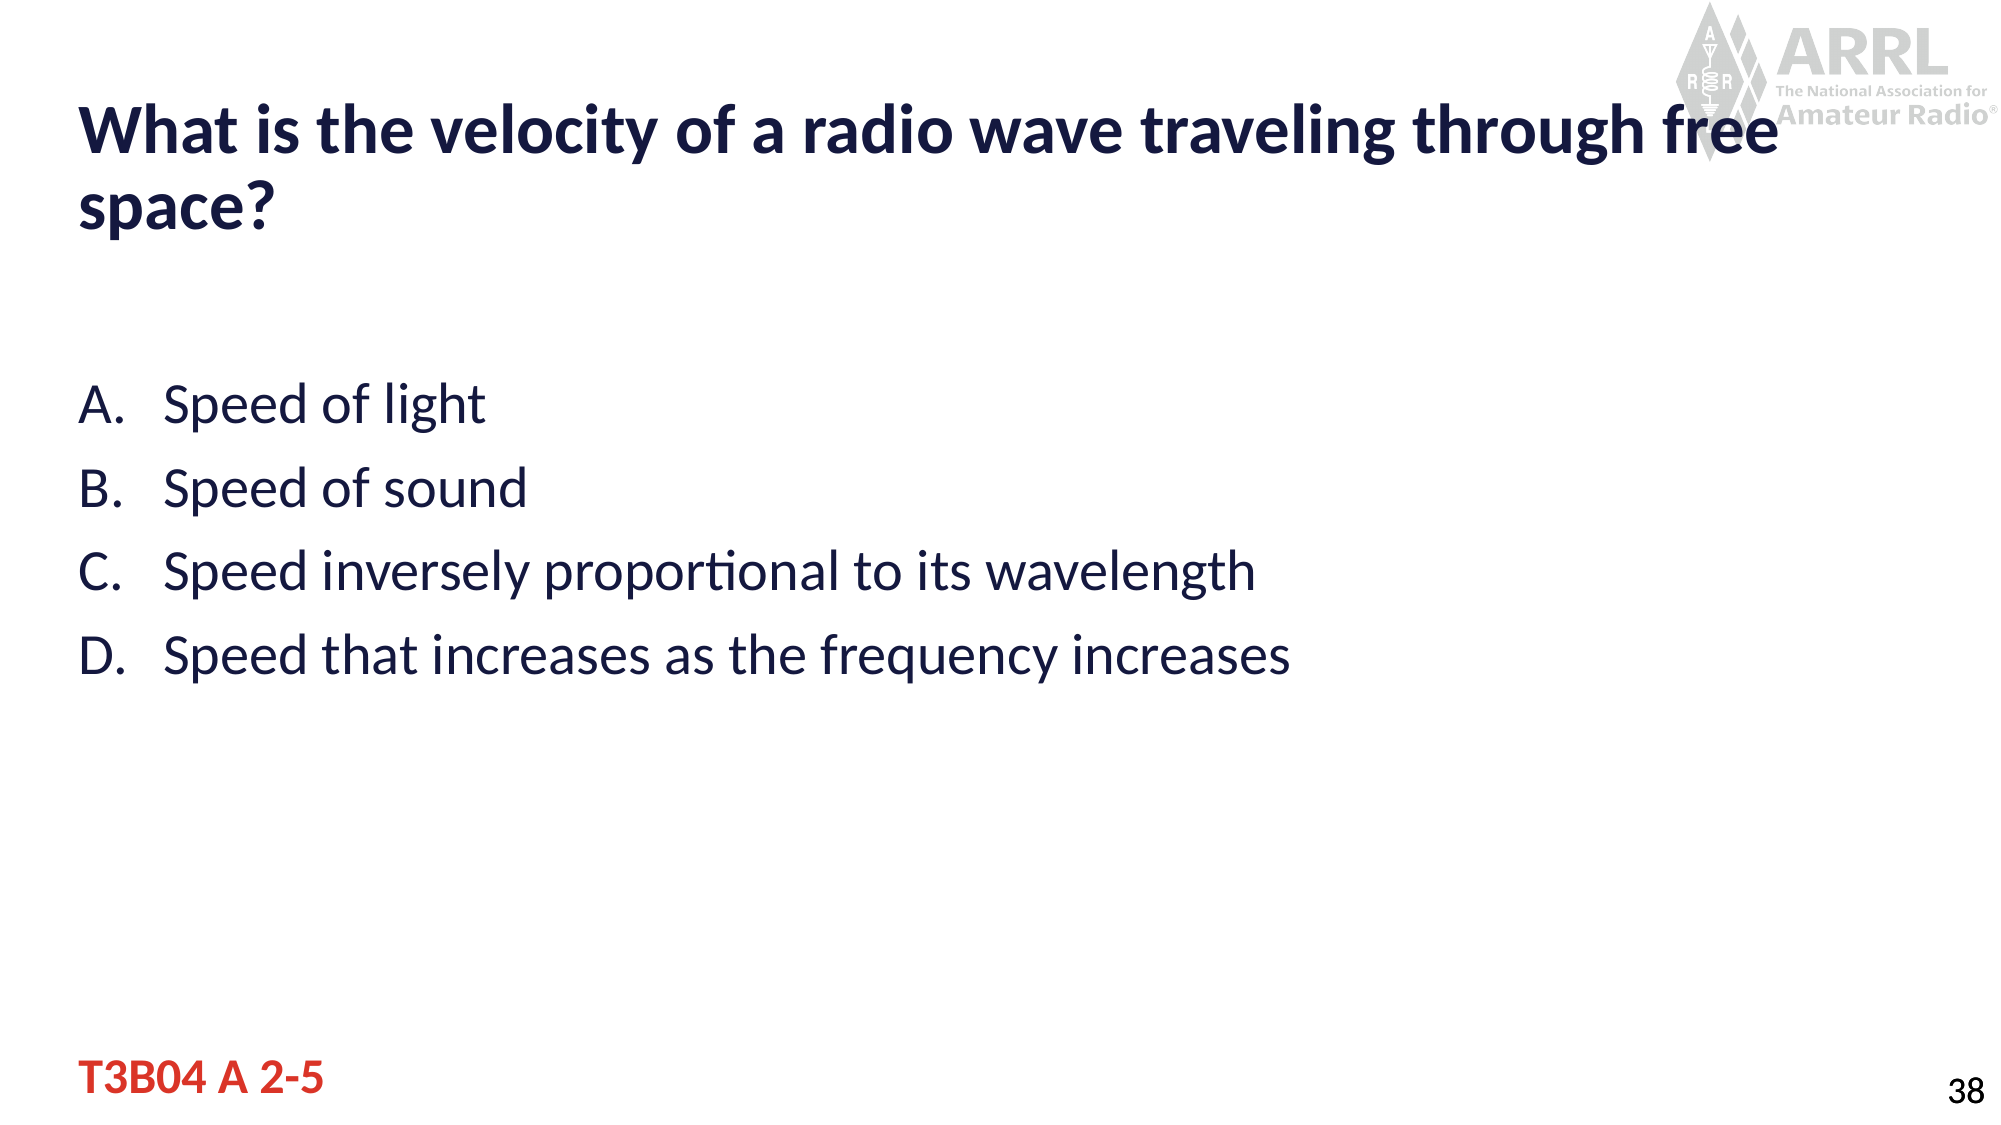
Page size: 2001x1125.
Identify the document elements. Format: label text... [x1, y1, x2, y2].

picture [1674, 0, 2000, 164]
list Speed of light Speed of sound Speed inversely proportional to its wavelength Speed that increases as the frequency increases [63, 365, 1863, 989]
title What is the velocity of a radio wave traveling through free space? [63, 59, 1863, 278]
text_box T3B04 A 2-5 [63, 1036, 1737, 1112]
